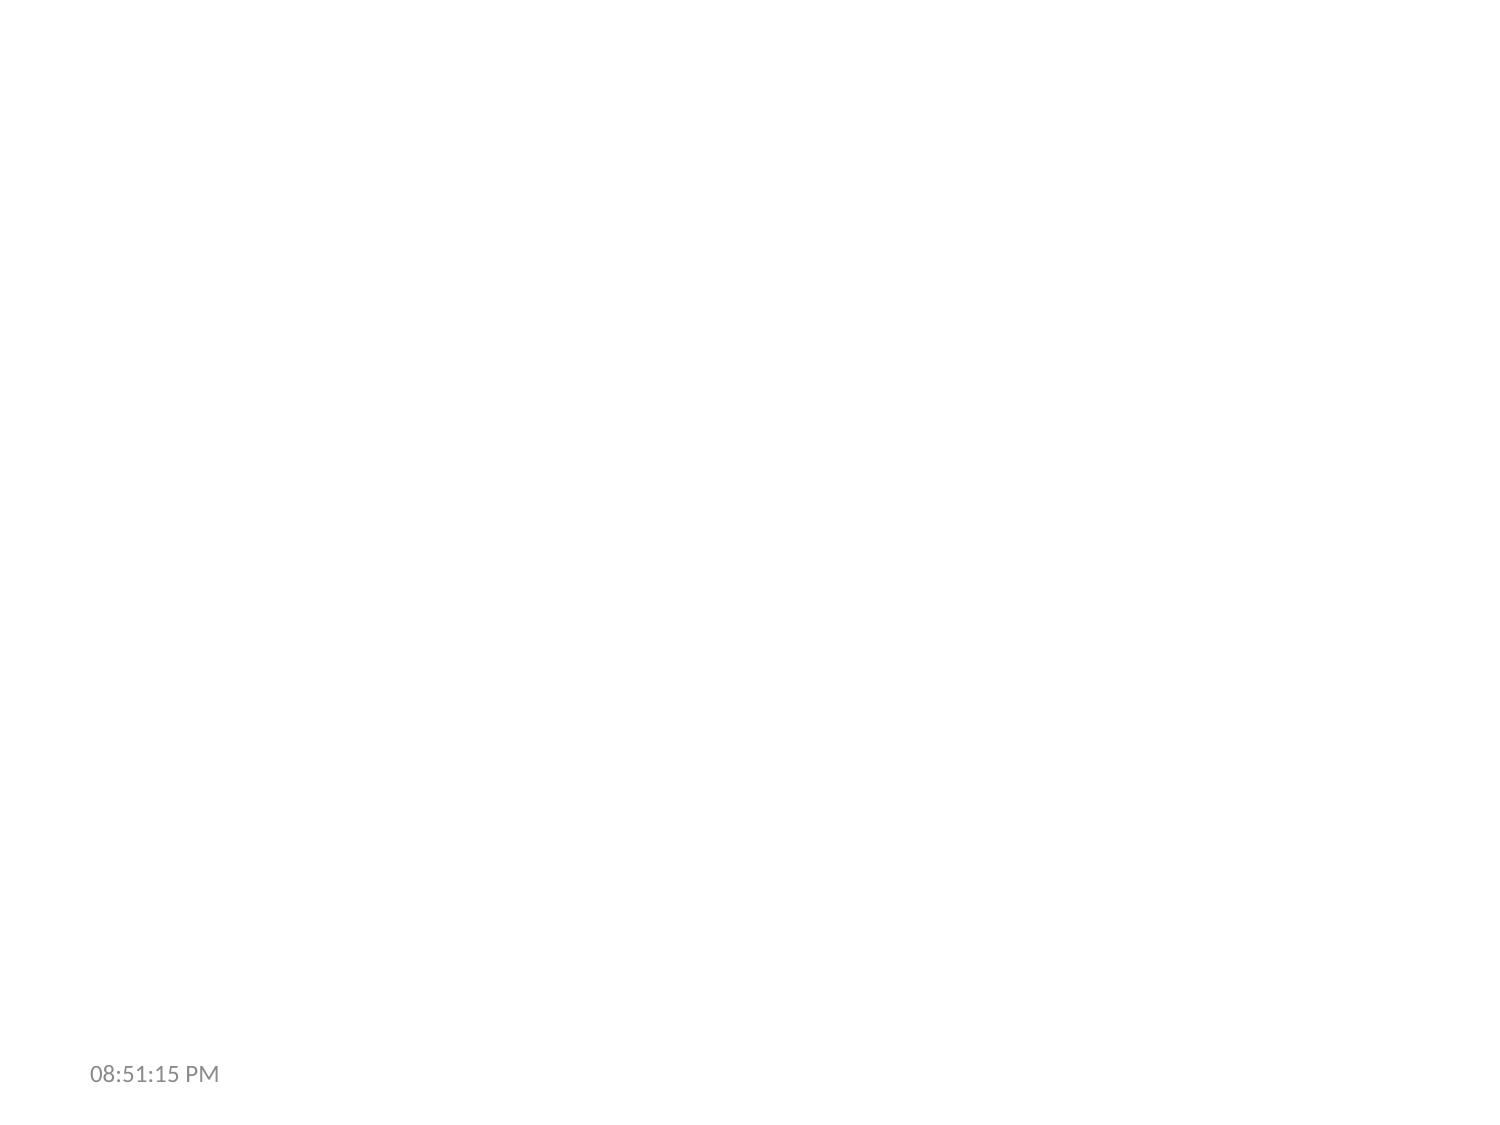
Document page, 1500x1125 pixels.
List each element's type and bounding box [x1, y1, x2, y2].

slide_number [75, 1042, 425, 1103]
